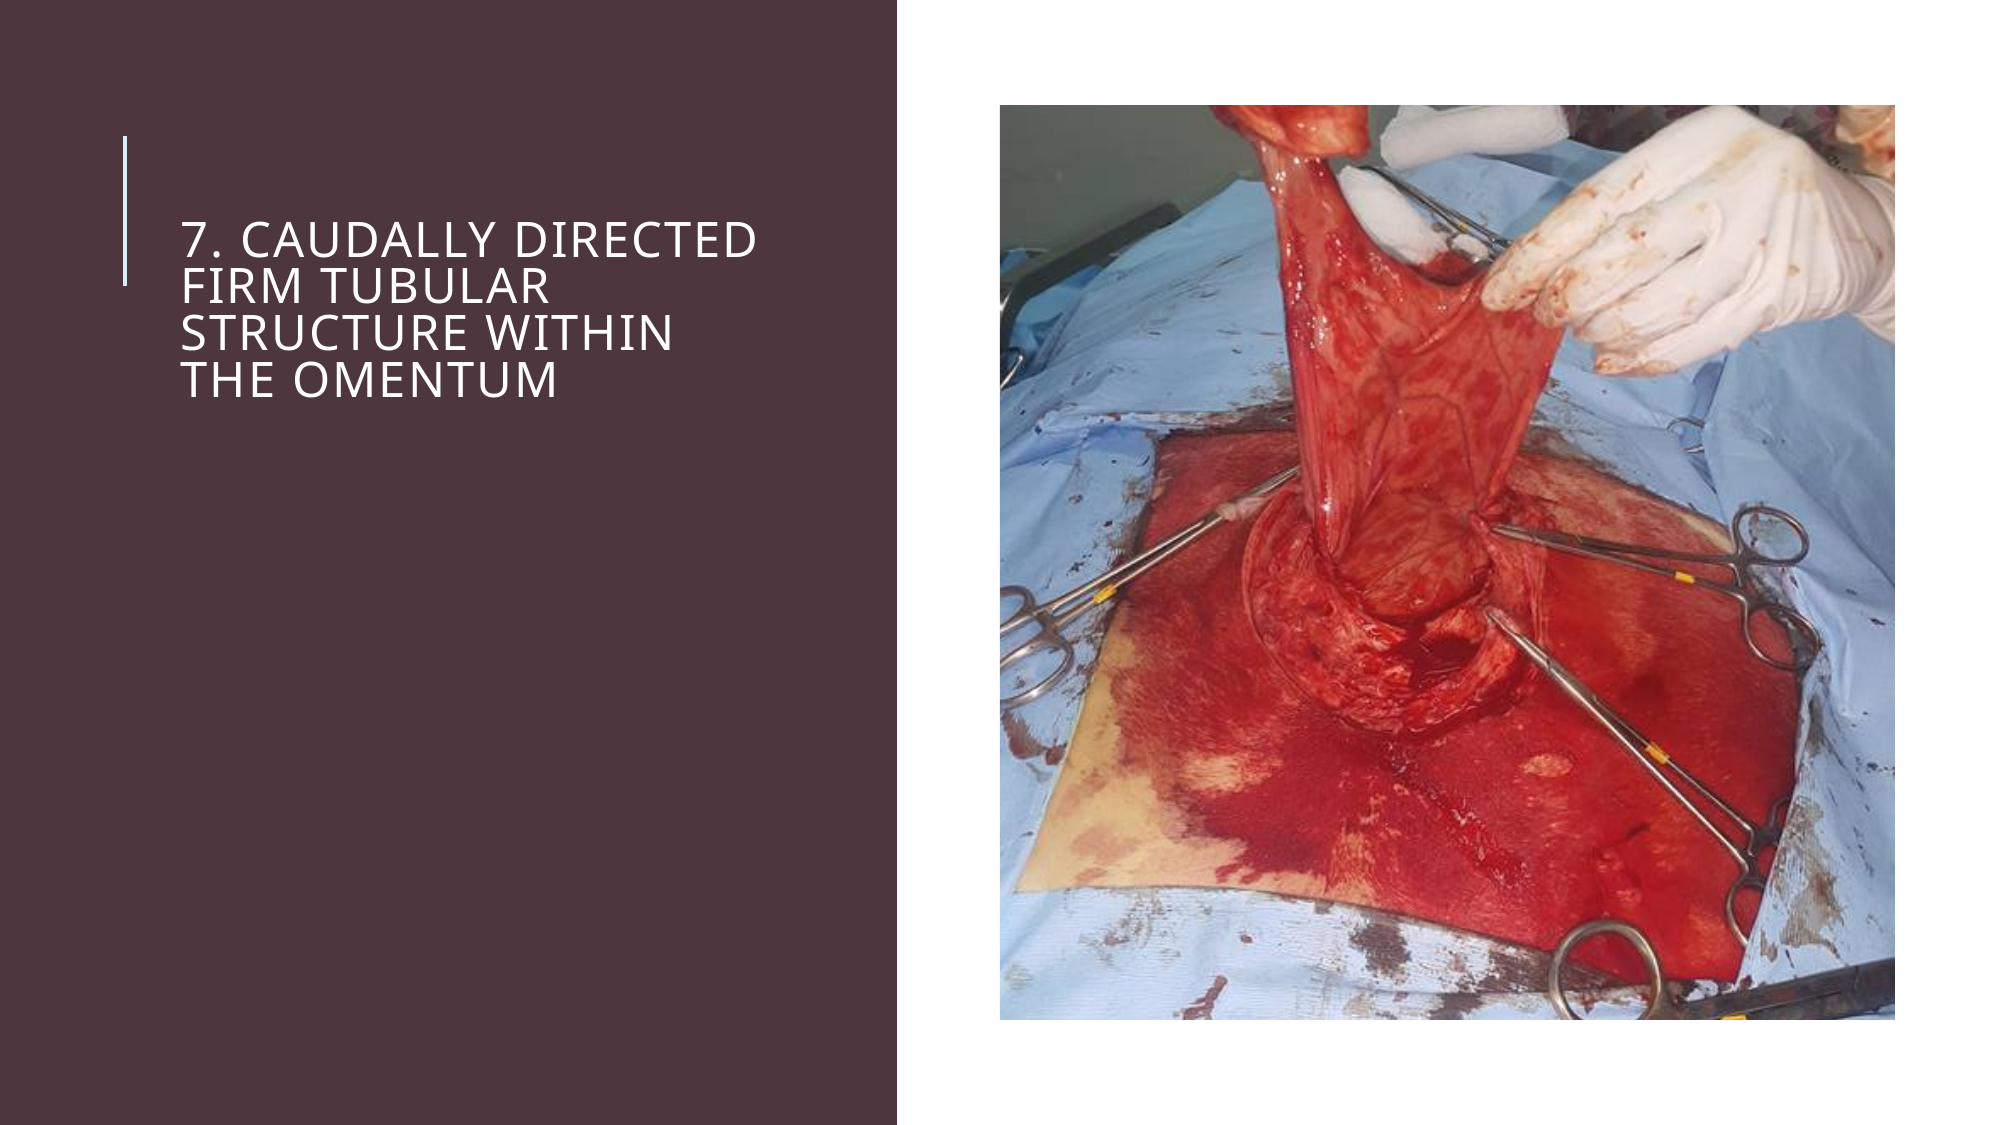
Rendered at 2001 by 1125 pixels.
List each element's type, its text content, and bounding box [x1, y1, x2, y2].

title 7. Caudally directed firm tubular structure within the omentum [165, 190, 786, 437]
picture [999, 104, 1896, 1021]
text_box [0, 0, 898, 1125]
